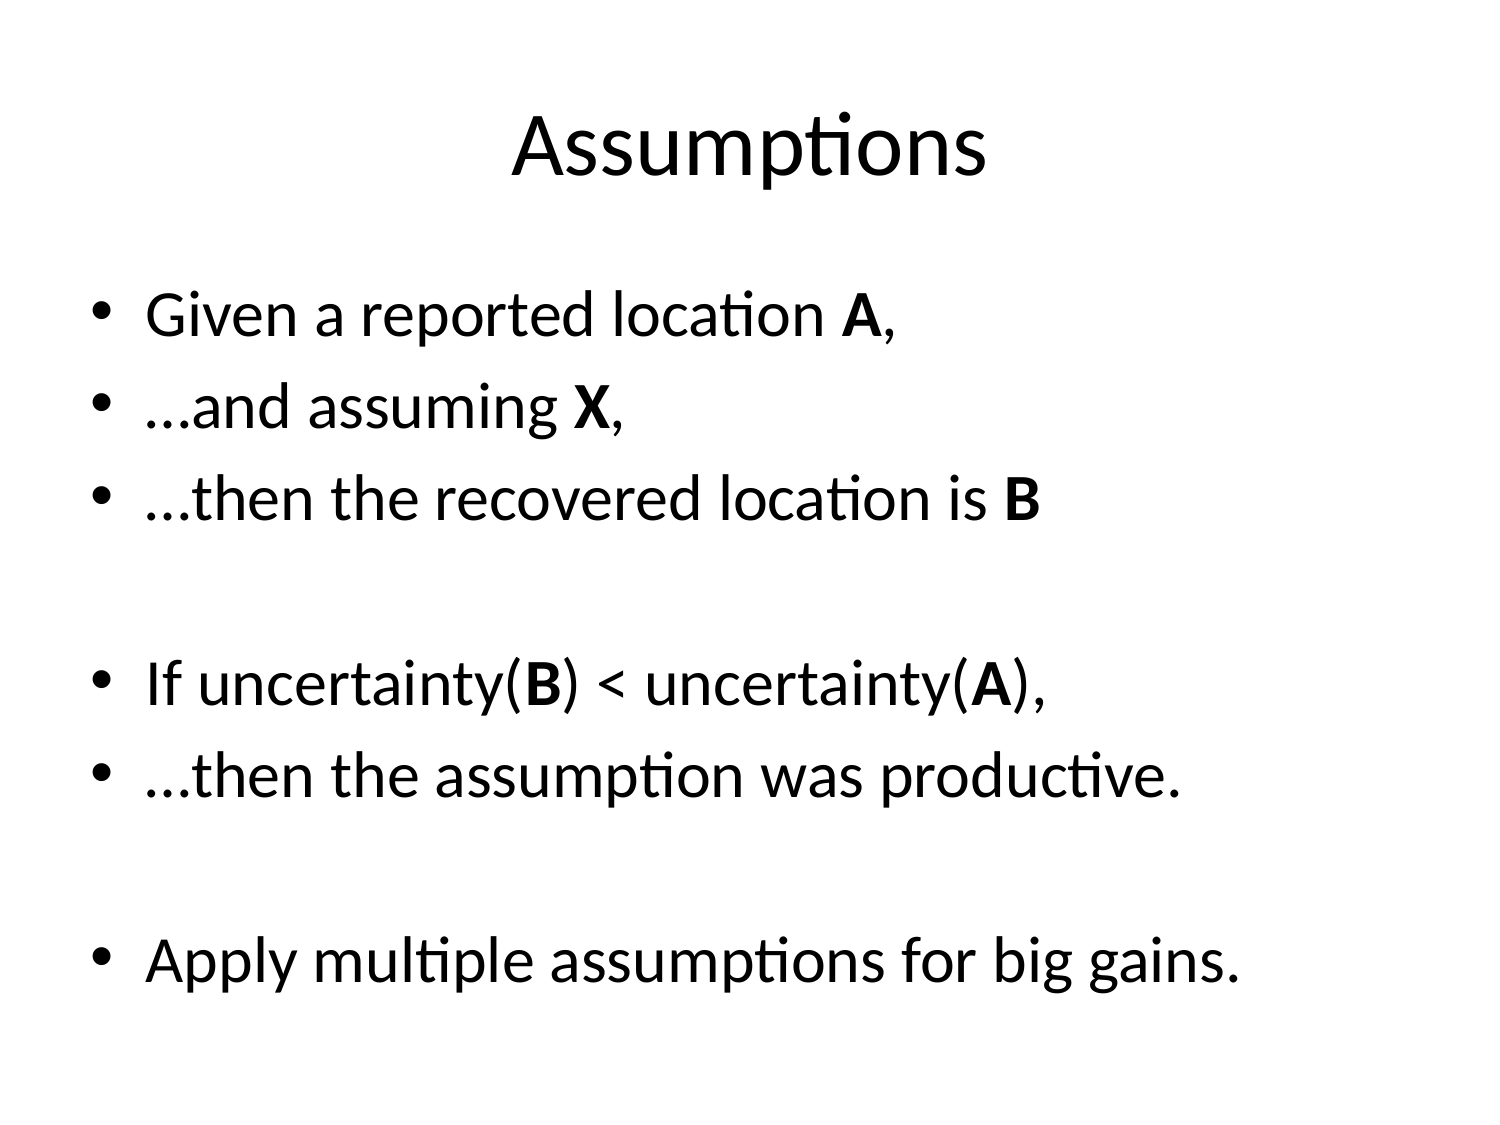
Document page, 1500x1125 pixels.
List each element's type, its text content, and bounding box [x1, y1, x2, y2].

title Assumptions [75, 45, 1425, 233]
list Given a reported location A, …and assuming X, …then the recovered location is B If uncertainty(B) < uncertainty(A), …then the assumption was productive. Apply multiple assumptions for big gains. [75, 262, 1425, 1005]
